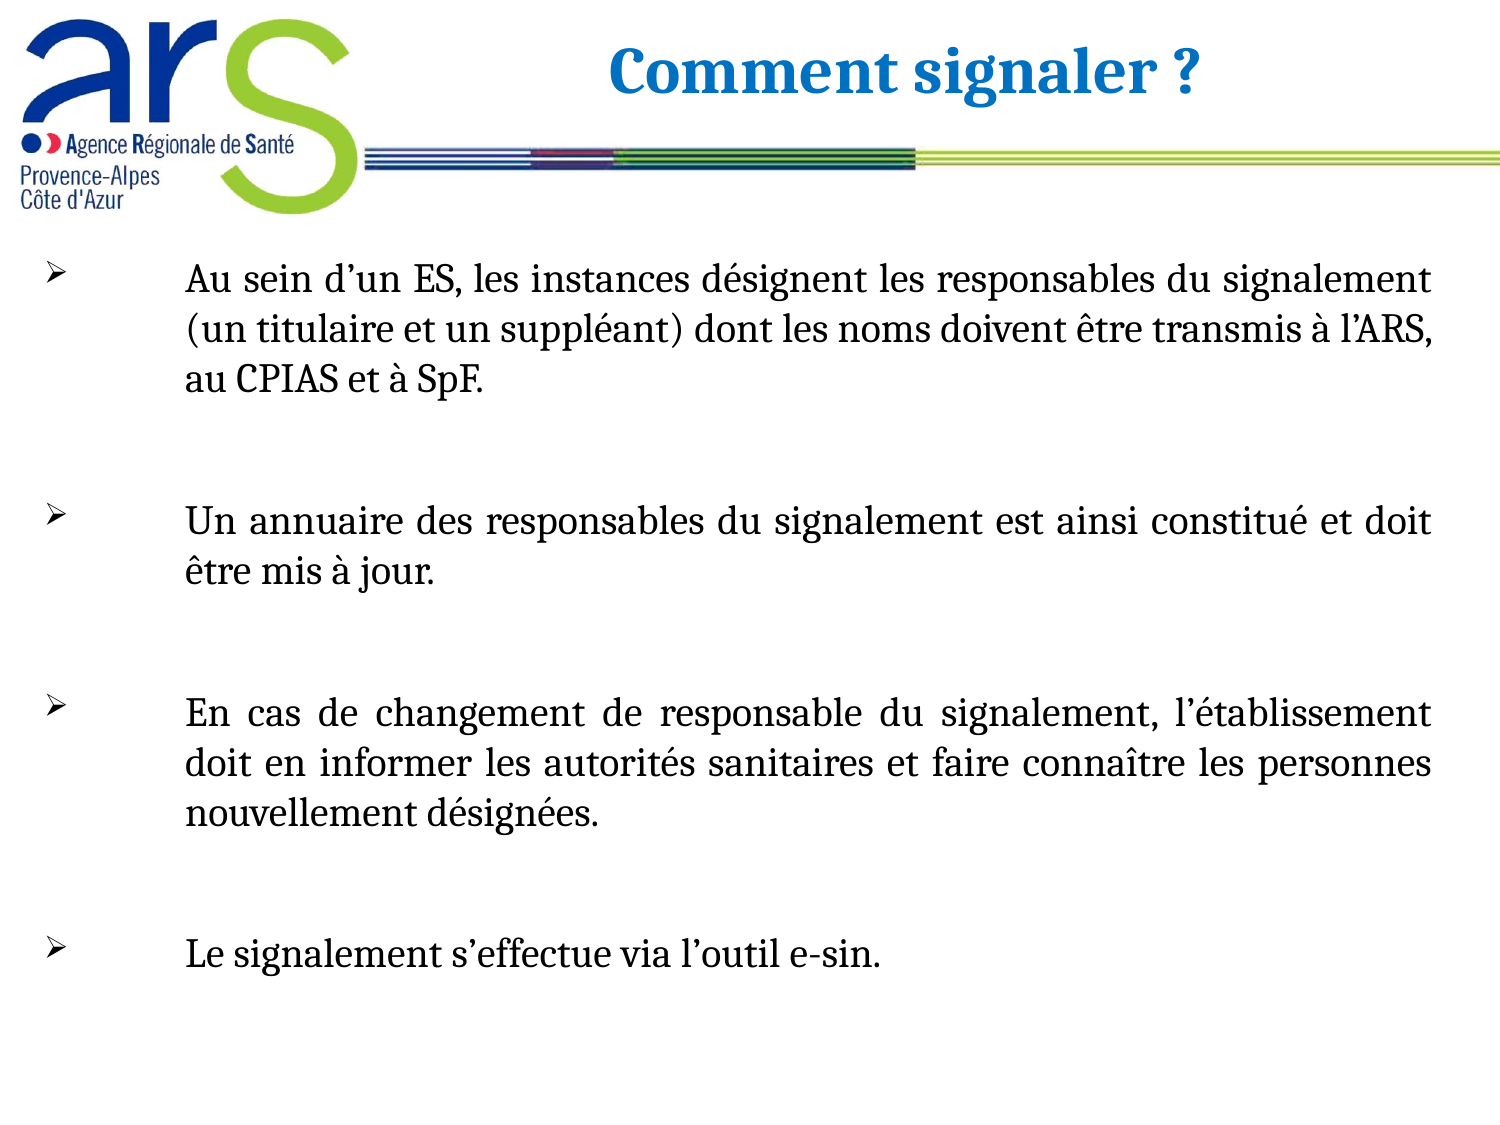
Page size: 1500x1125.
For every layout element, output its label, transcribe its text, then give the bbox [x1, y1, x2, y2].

text_box Au sein d’un ES, les instances désignent les responsables du signalement (un titulaire et un suppléant) dont les noms doivent être transmis à l’ARS, au CPIAS et à SpF. Un annuaire des responsables du signalement est ainsi constitué et doit être mis à jour. En cas de changement de responsable du signalement, l’établissement doit en informer les autorités sanitaires et faire connaître les personnes nouvellement désignées. Le signalement s’effectue via l’outil e-sin. [29, 243, 1447, 1024]
text_box Comment signaler ? [339, 19, 1474, 114]
picture [0, 0, 1500, 216]
